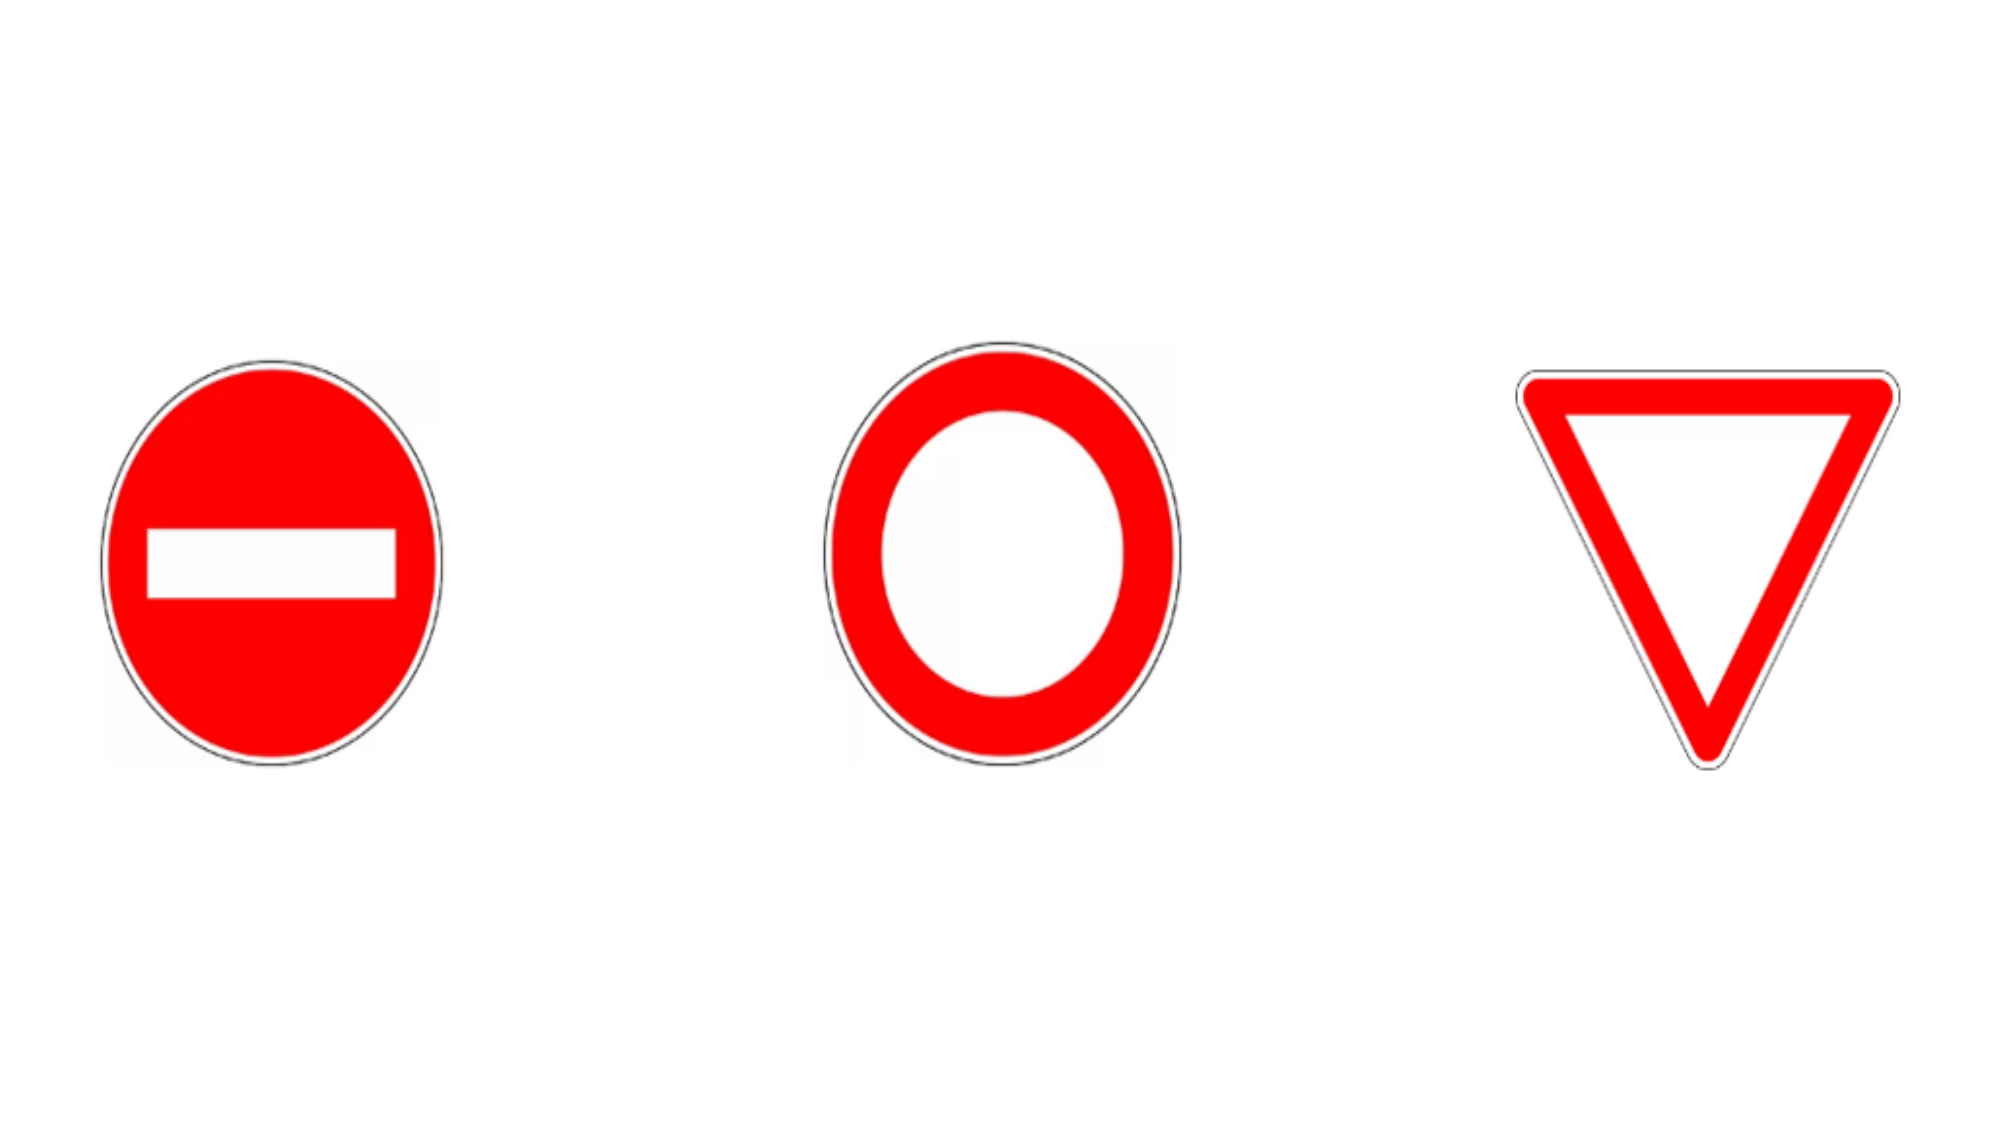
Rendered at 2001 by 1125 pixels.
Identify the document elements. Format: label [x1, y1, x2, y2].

picture [0, 306, 2000, 817]
